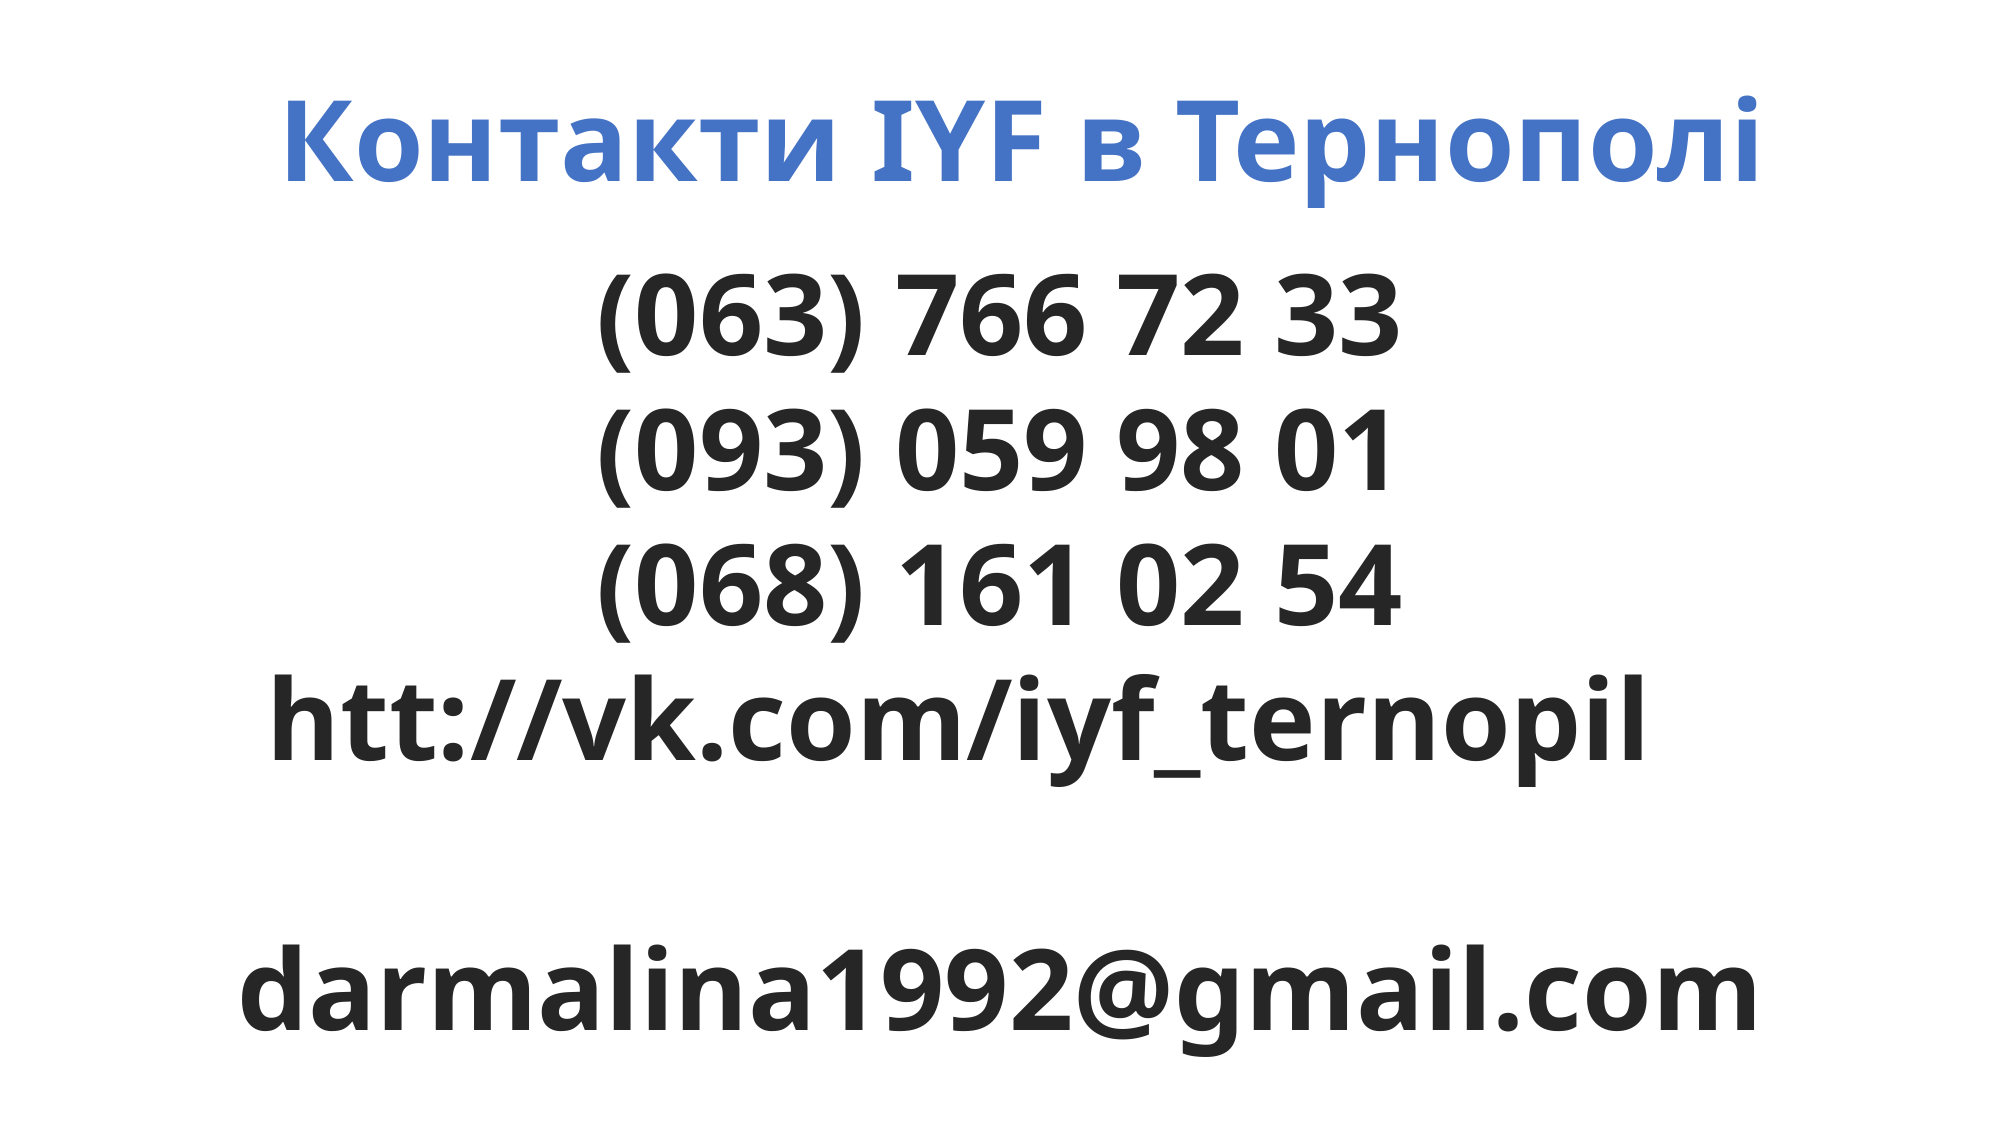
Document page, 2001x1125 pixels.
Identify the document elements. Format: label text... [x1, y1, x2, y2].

text_box Контакти IYF в Тернополі [263, 60, 1781, 211]
text_box (063) 766 72 33 (093) 059 98 01 (068) 161 02 54 htt://vk.com/iyf_ternopil darmalina1992@gmail.com [222, 235, 1778, 1061]
